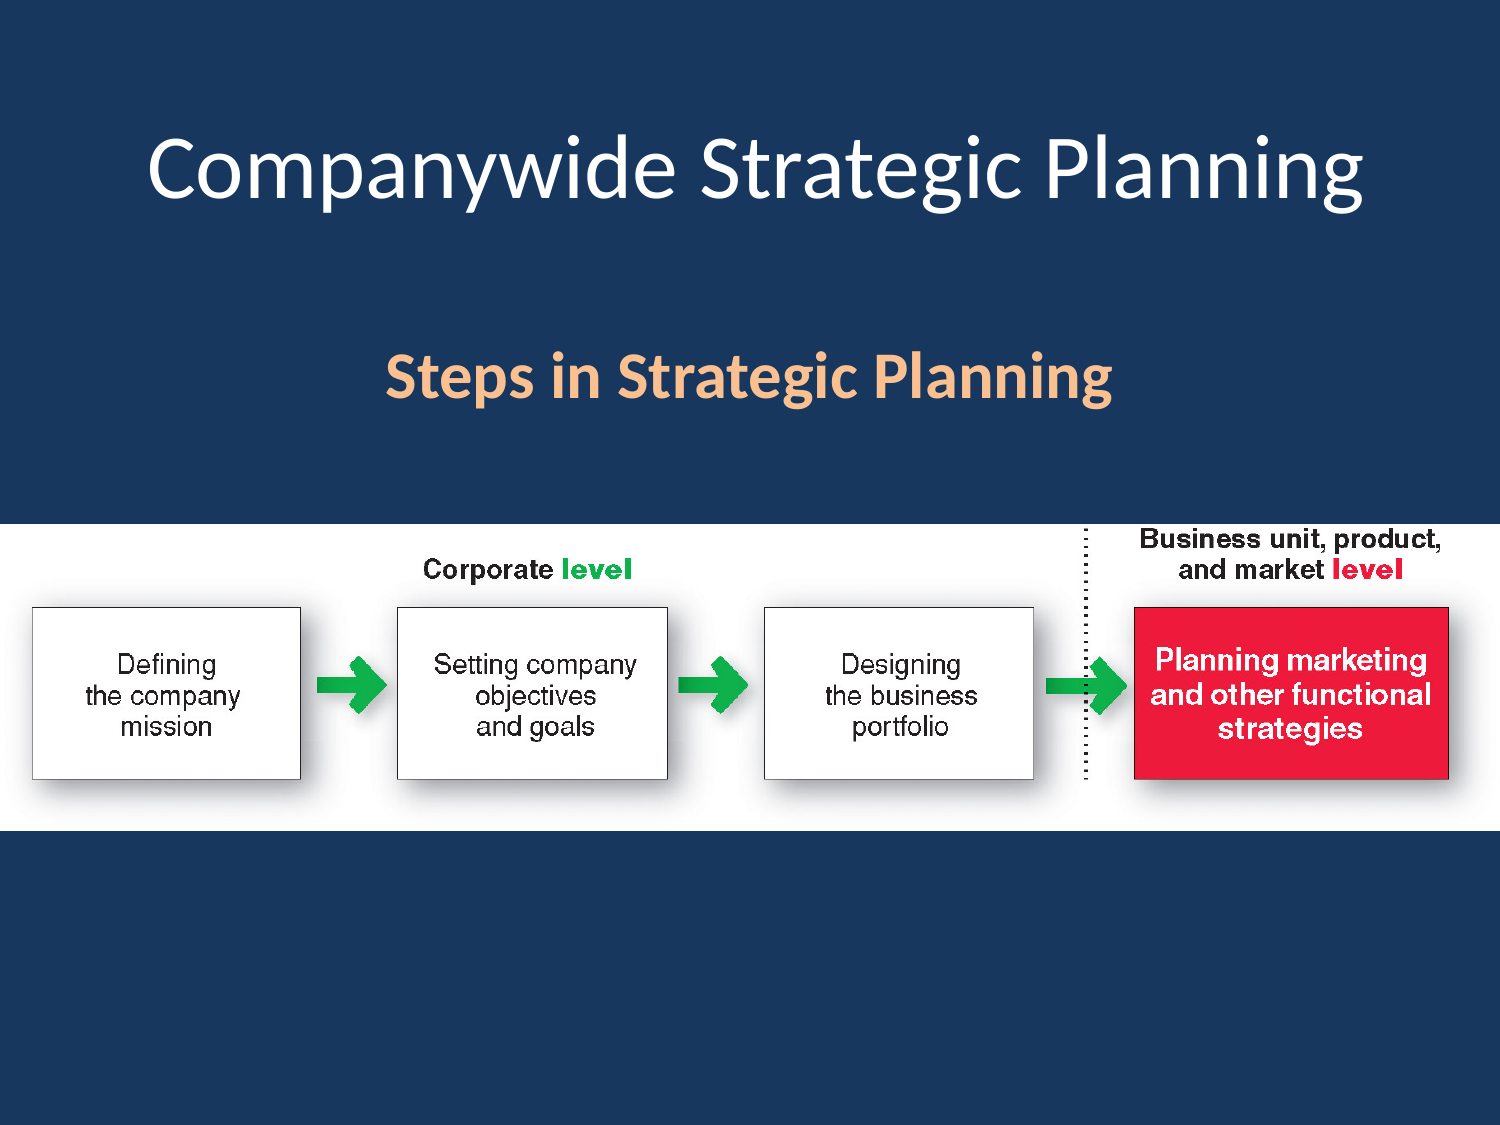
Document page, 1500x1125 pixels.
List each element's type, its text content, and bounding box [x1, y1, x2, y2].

text_box Steps in Strategic Planning [162, 324, 1338, 388]
picture [0, 524, 1500, 831]
text_box Companywide Strategic Planning [119, 99, 1395, 288]
